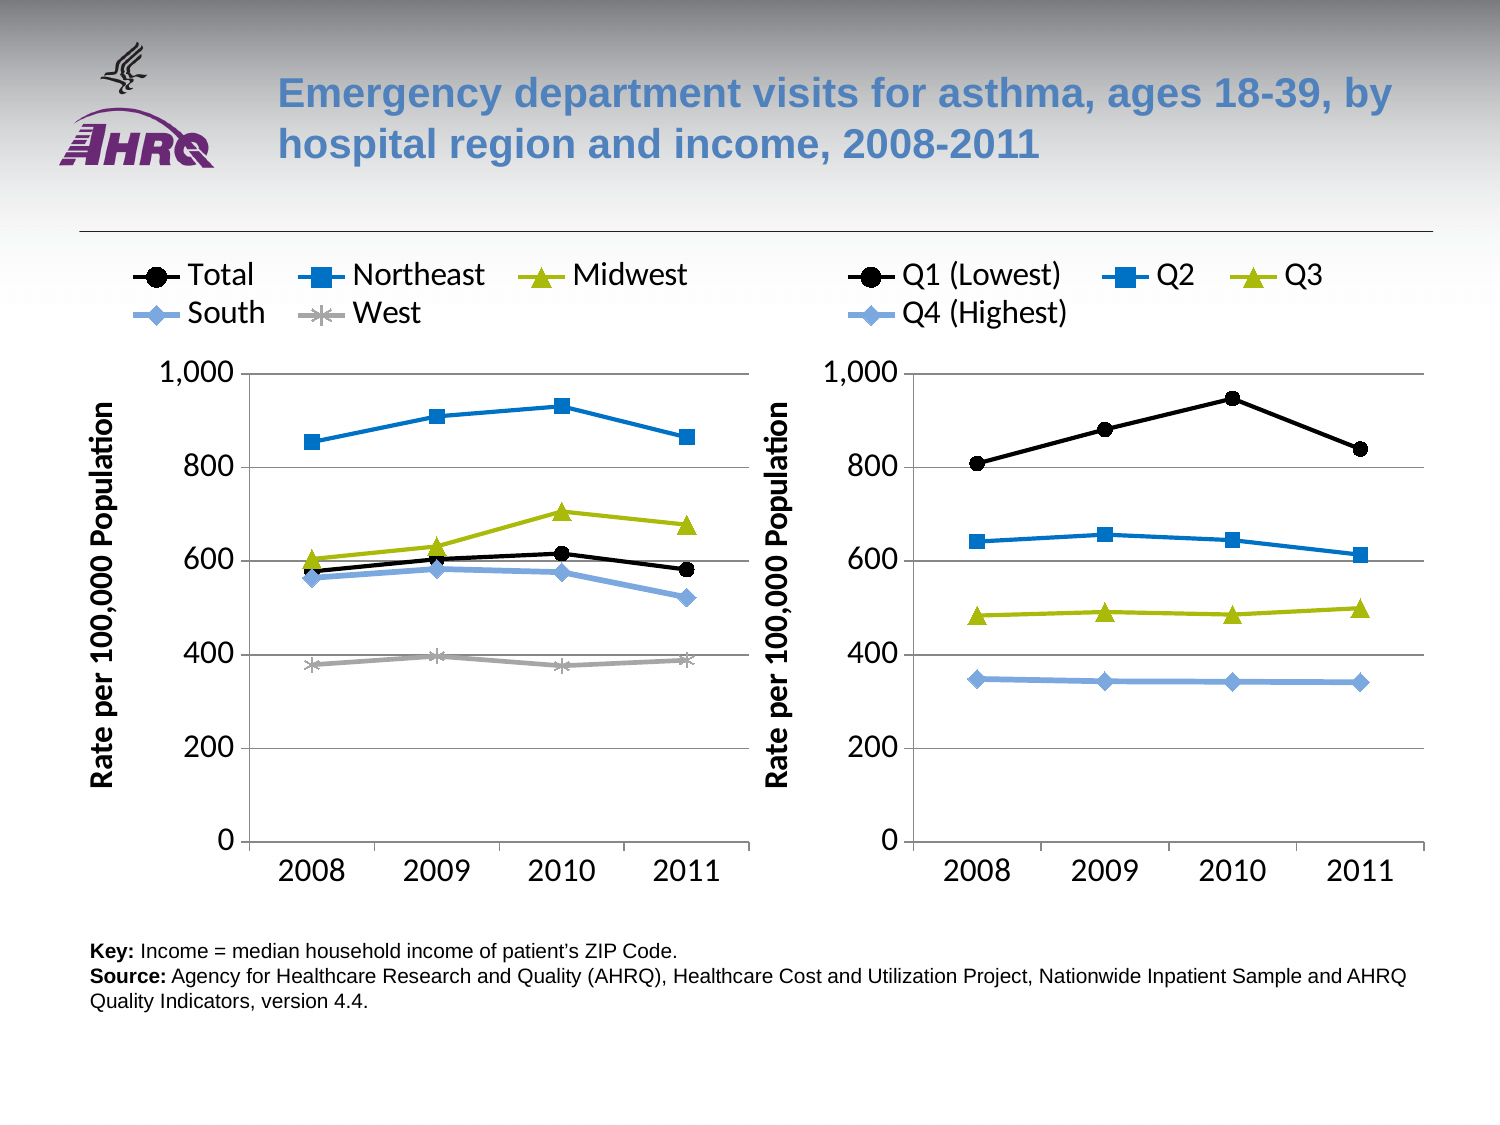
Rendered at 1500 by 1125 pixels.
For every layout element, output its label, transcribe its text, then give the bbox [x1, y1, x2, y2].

chart [74, 254, 1426, 931]
picture [0, 0, 1500, 1125]
title Emergency department visits for asthma, ages 18-39, by hospital region and income, 2008-2011 [262, 45, 1425, 188]
text_box Key: Income = median household income of patient’s ZIP Code. Source: Agency for Healthcare Research and Quality (AHRQ), Healthcare Cost and Utilization Project, Nationwide Inpatient Sample and AHRQ Quality Indicators, version 4.4. [74, 937, 1425, 1020]
